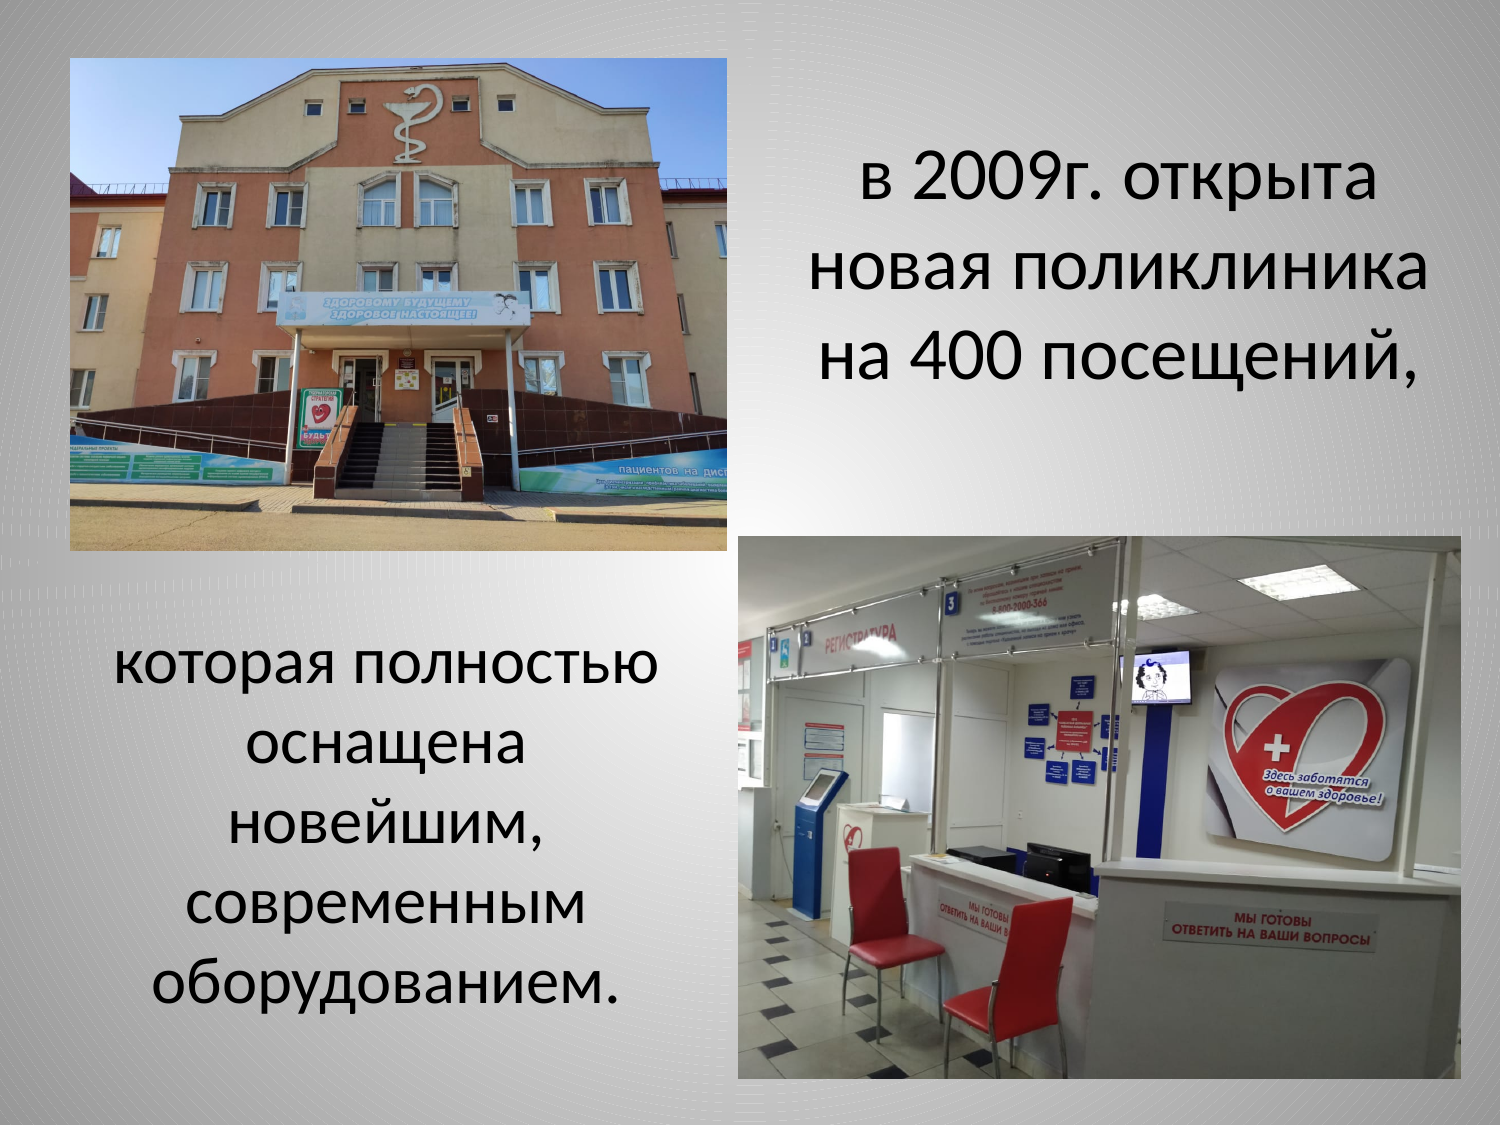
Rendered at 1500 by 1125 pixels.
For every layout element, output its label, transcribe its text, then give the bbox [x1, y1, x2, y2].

text_box в 2009г. открыта новая поликлиника на 400 посещений, [785, 117, 1454, 457]
text_box которая полностью оснащена новейшим, современным оборудованием. [70, 609, 704, 1032]
picture [70, 58, 727, 551]
picture [738, 535, 1462, 1079]
